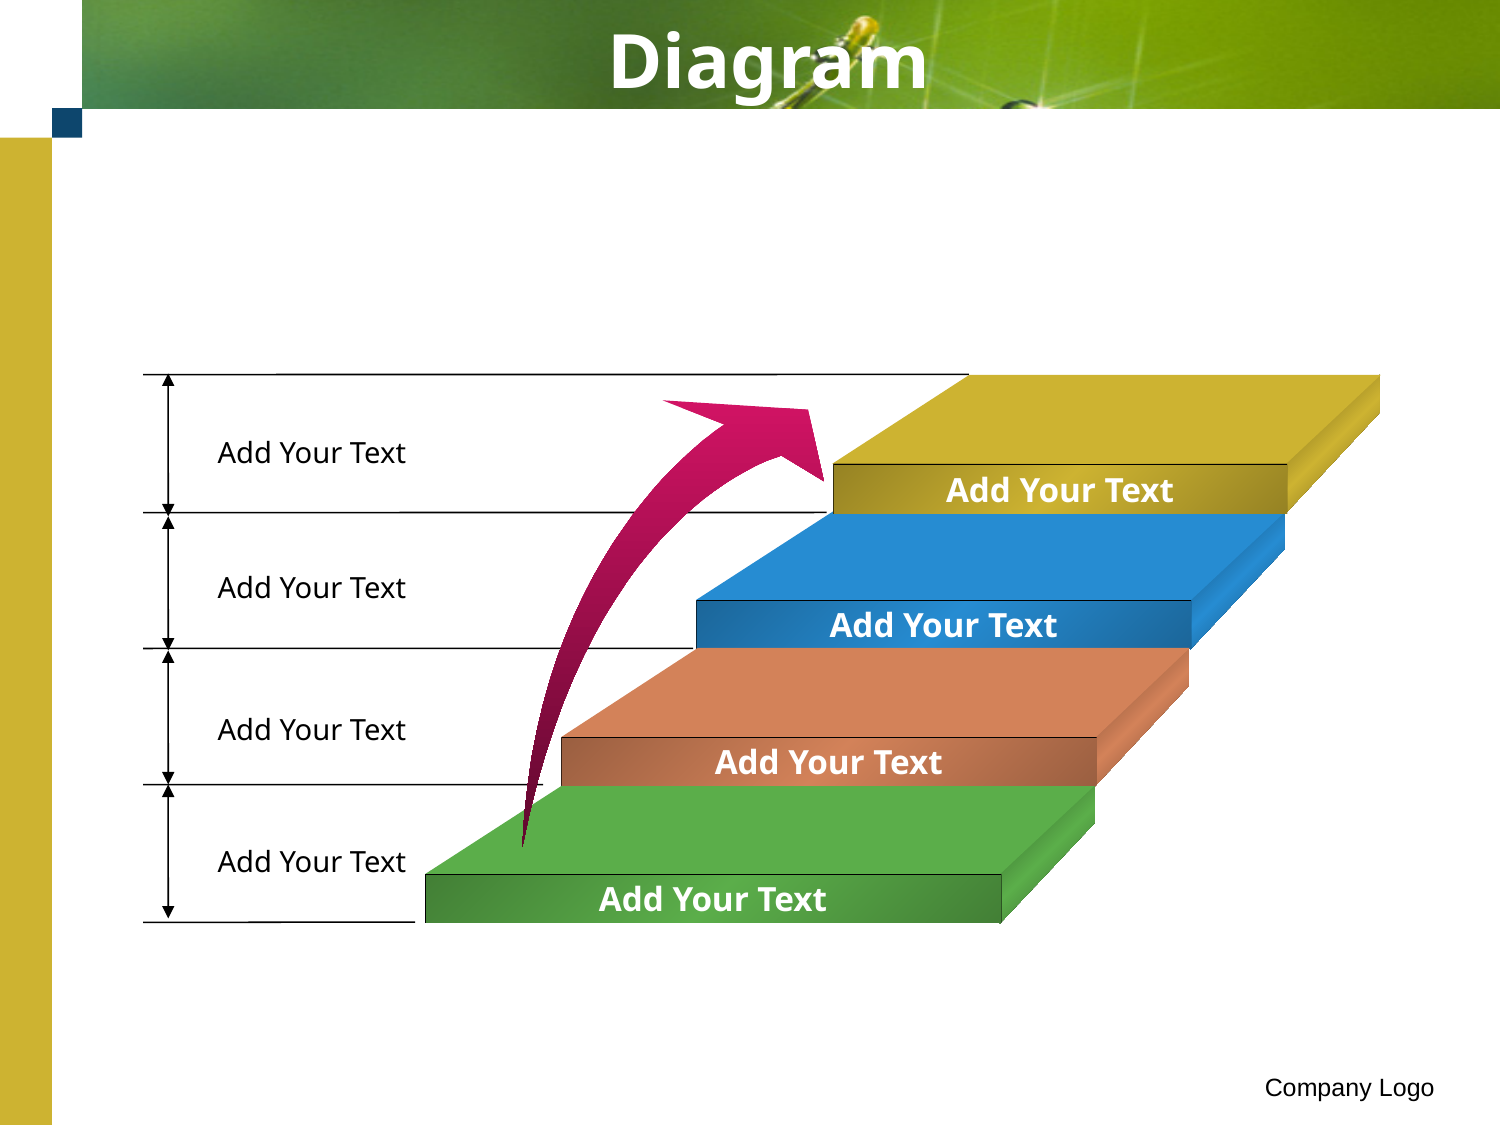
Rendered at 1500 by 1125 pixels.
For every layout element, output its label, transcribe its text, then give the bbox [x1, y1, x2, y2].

picture [82, 0, 1500, 109]
footer Company Logo [975, 1064, 1450, 1113]
title Diagram [87, 12, 1450, 105]
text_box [143, 373, 1381, 924]
